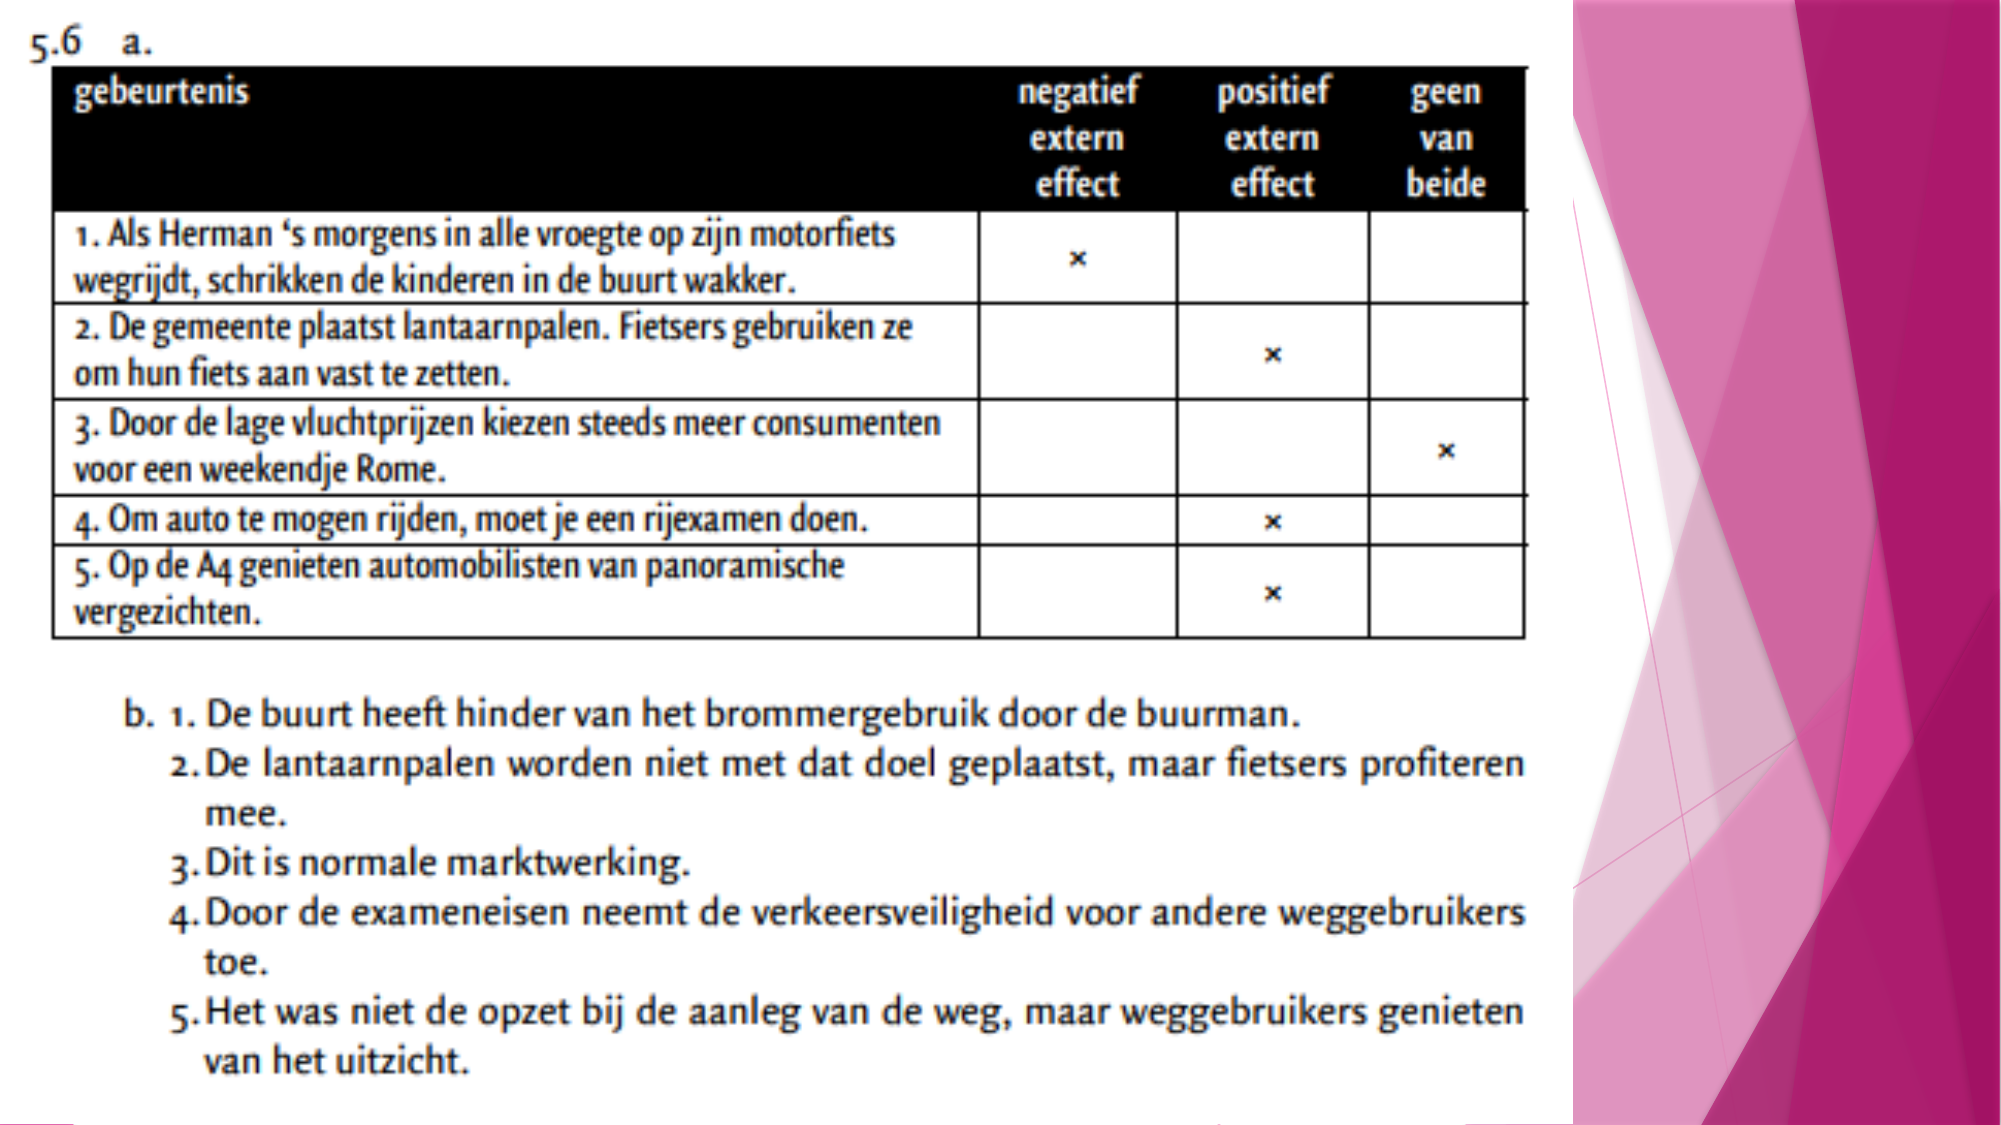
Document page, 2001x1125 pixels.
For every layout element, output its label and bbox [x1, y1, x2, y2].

picture [0, 0, 1574, 1125]
